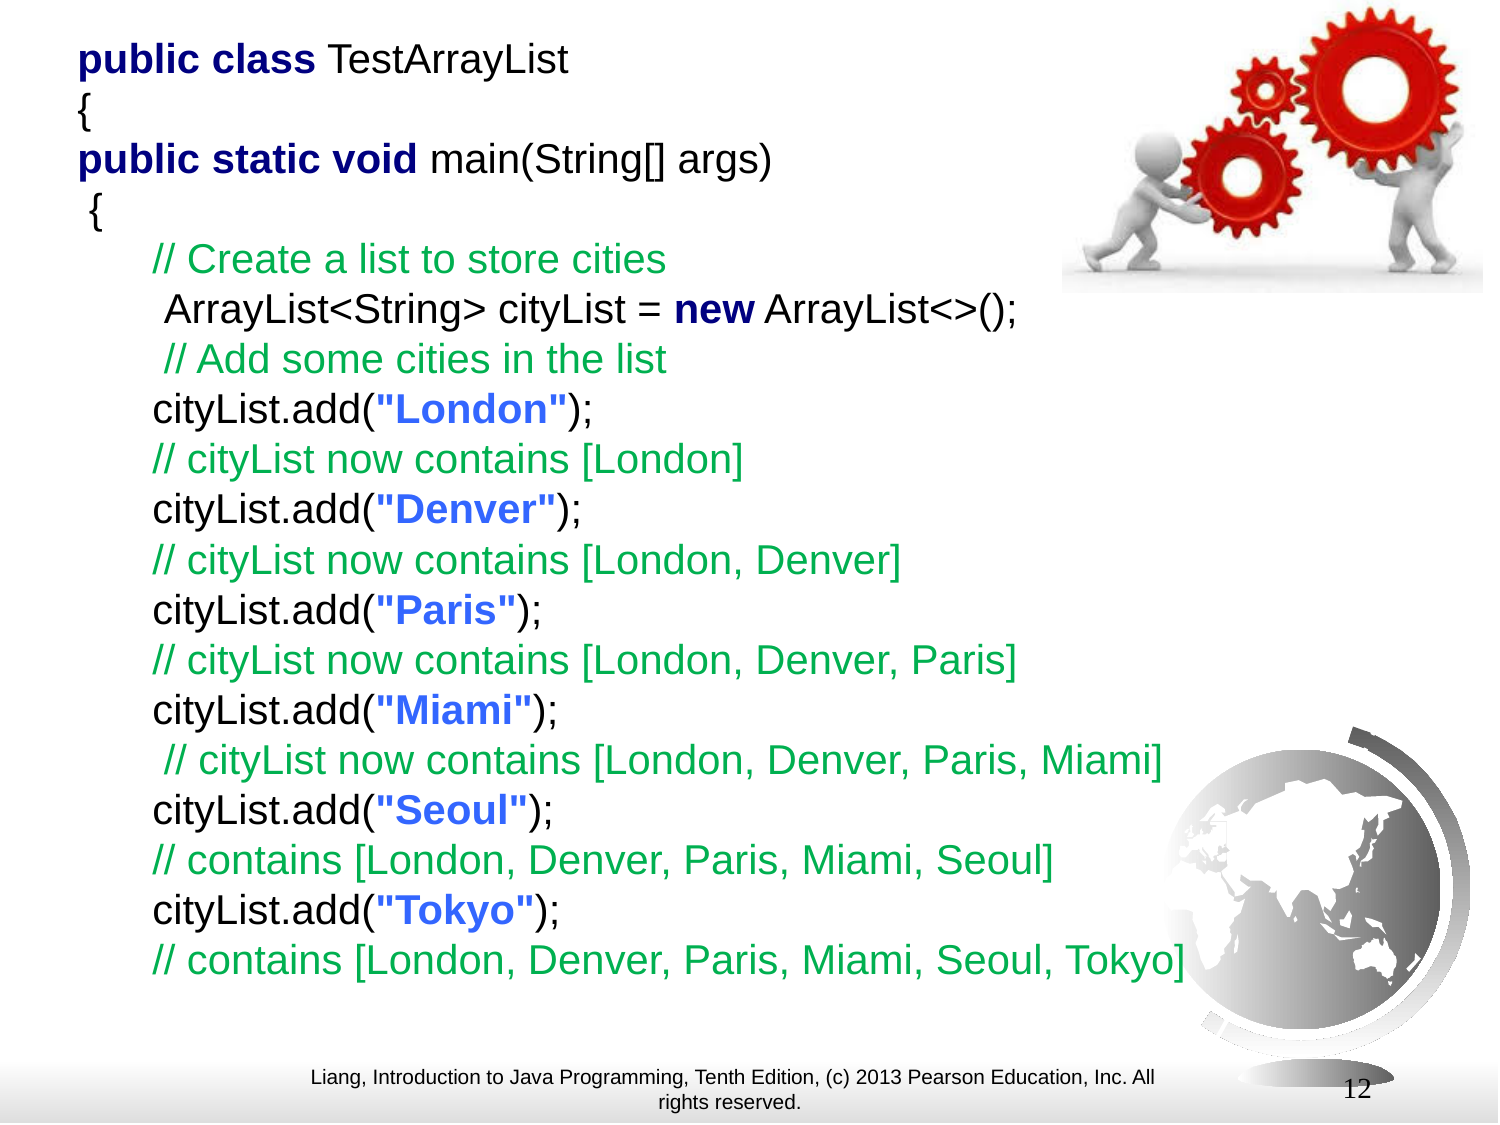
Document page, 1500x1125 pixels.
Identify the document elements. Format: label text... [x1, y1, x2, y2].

text_box 12 [1074, 1049, 1388, 1125]
picture [1062, 0, 1484, 293]
text_box public class TestArrayList { public static void main(String[] args) { // Create a list to store cities ArrayList<String> cityList = new ArrayList<>(); // Add some cities in the list cityList.add("London"); // cityList now contains [London] cityList.add("Denver"); // cityList now contains [London, Denver] cityList.add("Paris"); // cityList now contains [London, Denver, Paris] cityList.add("Miami"); // cityList now contains [London, Denver, Paris, Miami] cityList.add("Seoul"); // contains [London, Denver, Paris, Miami, Seoul] cityList.add("Tokyo"); // contains [London, Denver, Paris, Miami, Seoul, Tokyo] [62, 19, 1229, 1088]
